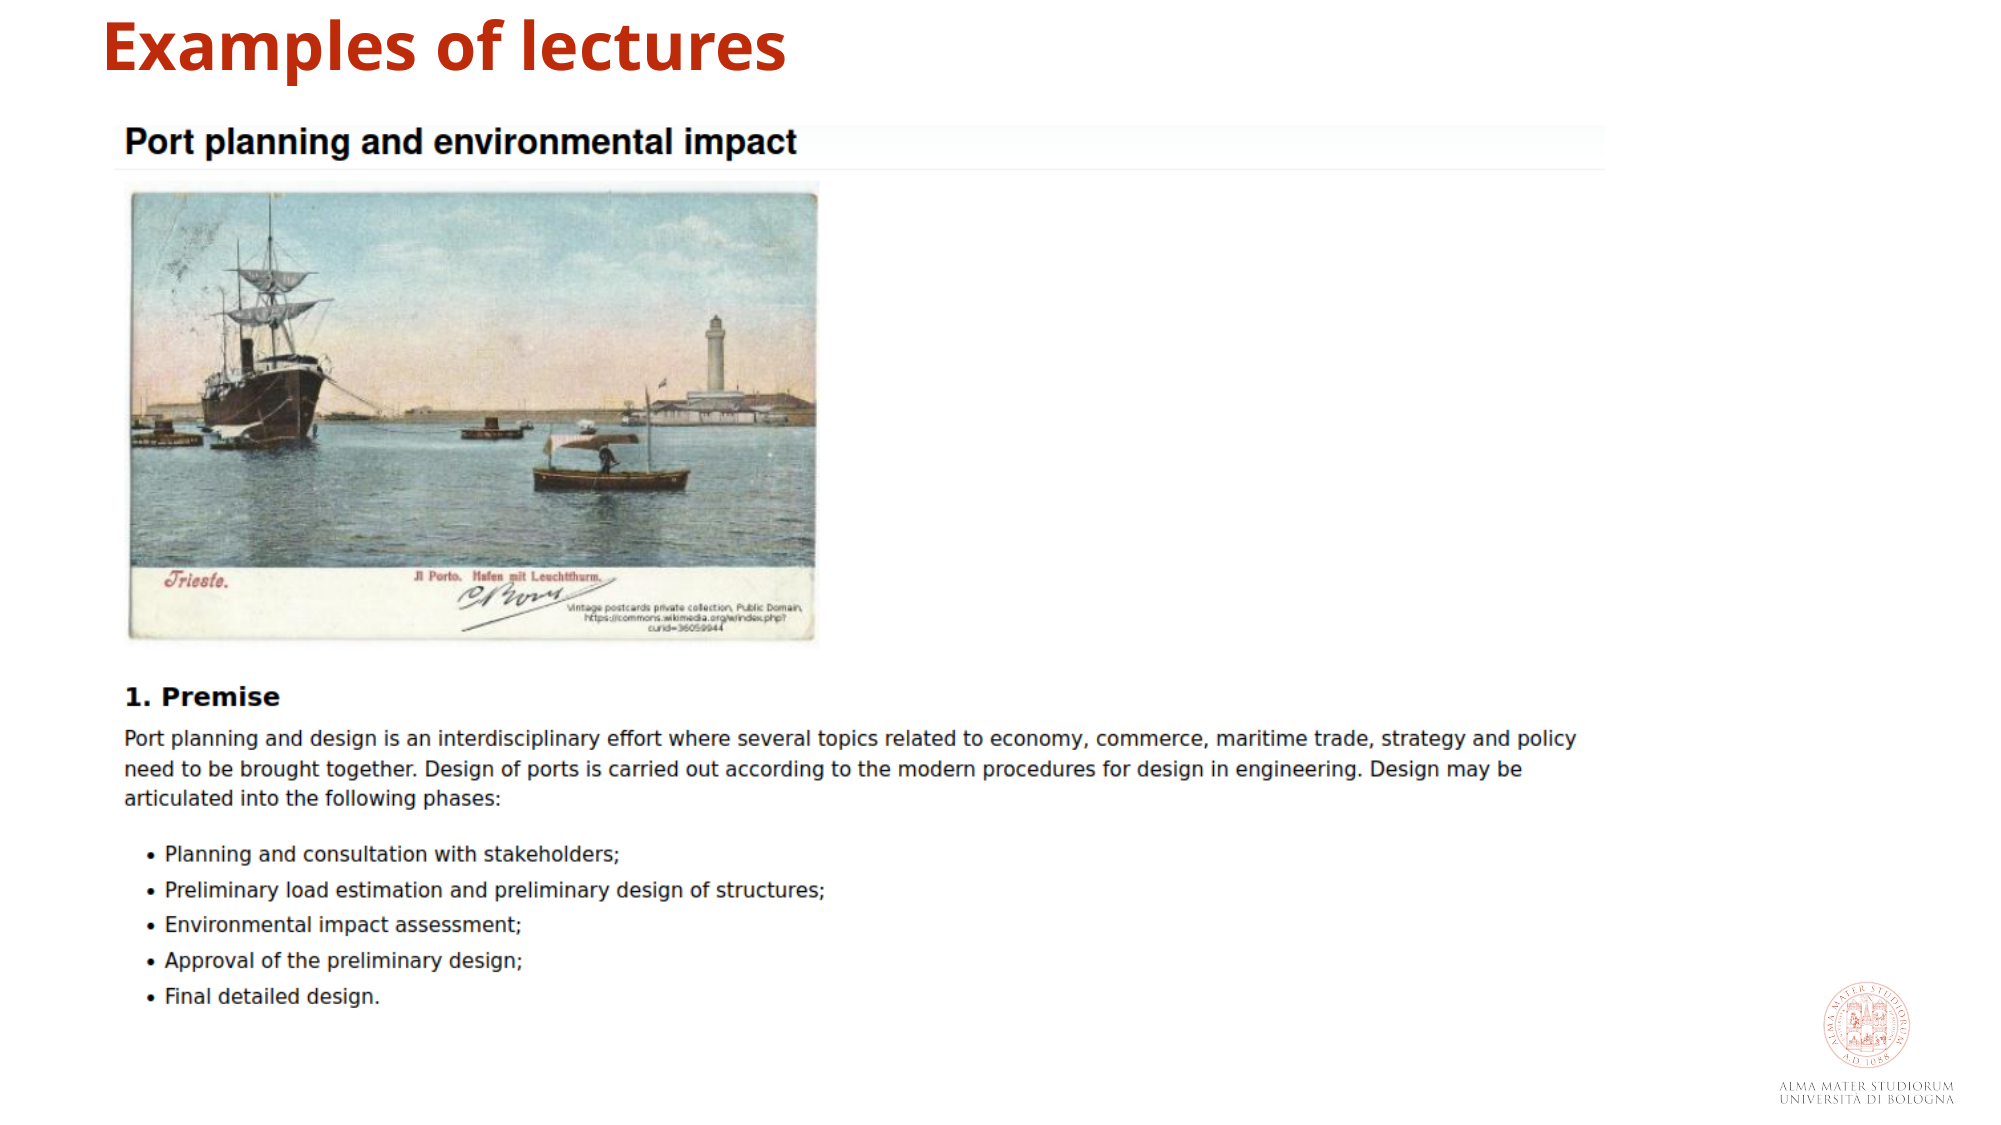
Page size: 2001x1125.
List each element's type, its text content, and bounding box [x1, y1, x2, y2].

picture [113, 125, 1605, 1016]
list Examples of lectures [86, 30, 1930, 138]
picture [1752, 964, 1981, 1118]
